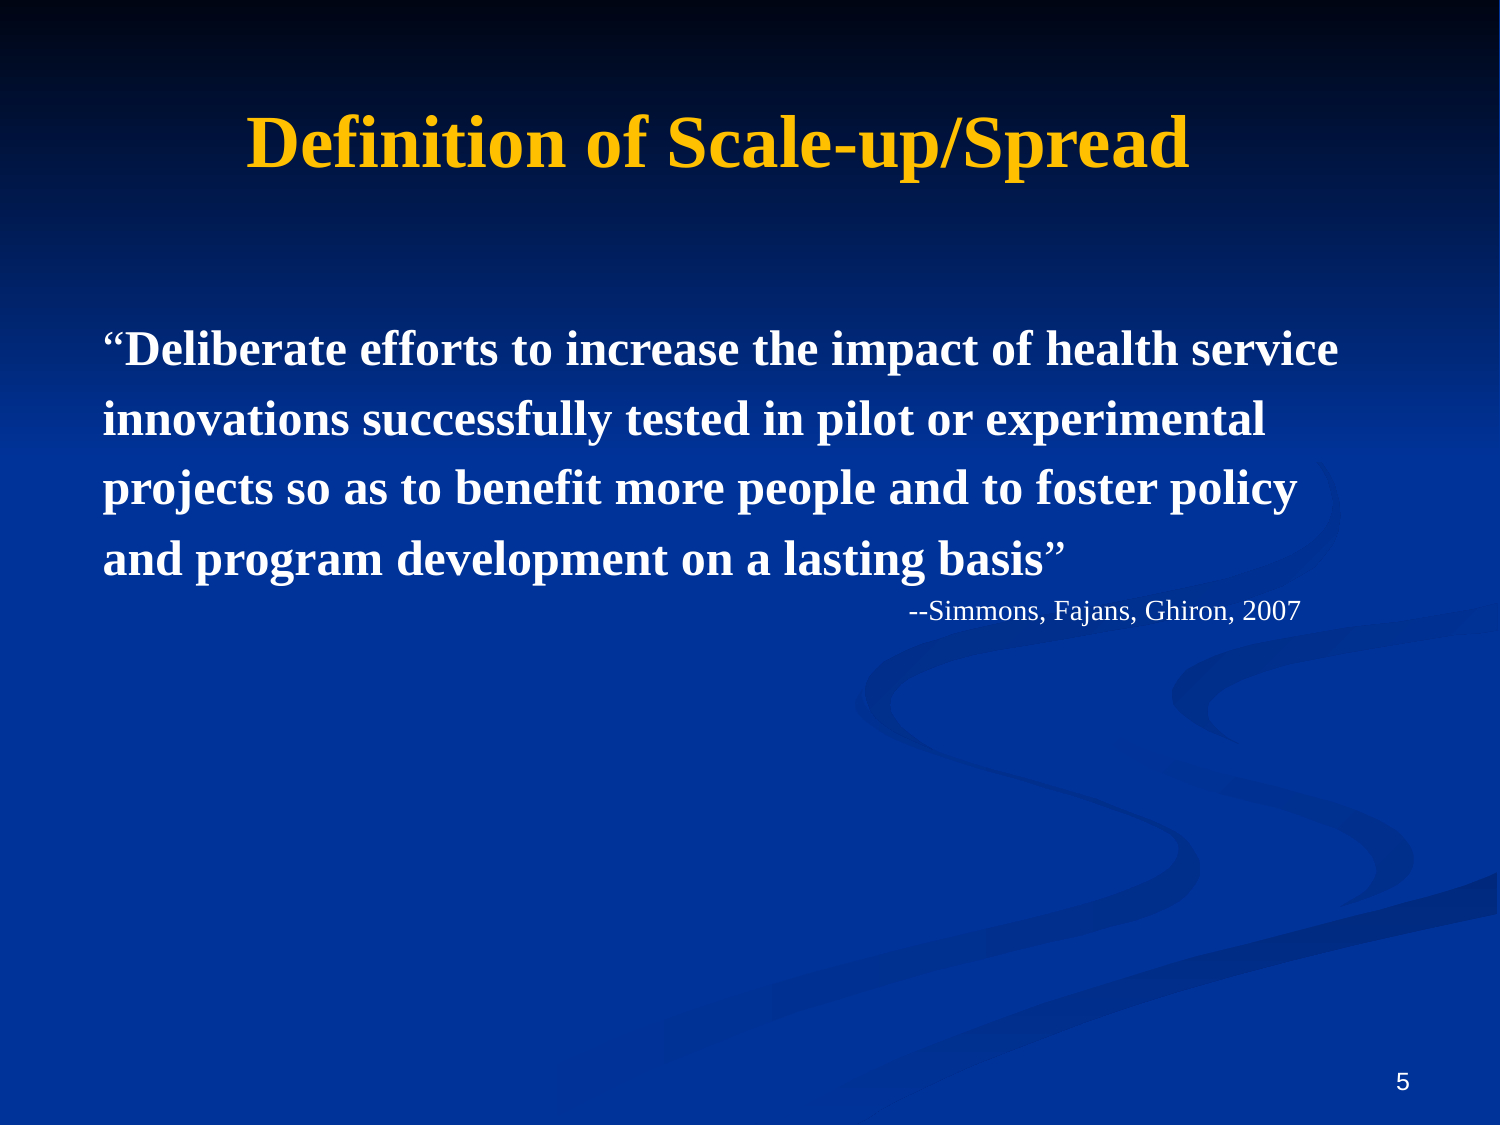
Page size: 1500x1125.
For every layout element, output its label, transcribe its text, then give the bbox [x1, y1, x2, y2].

title Definition of Scale-up/Spread [37, 62, 1401, 213]
slide_number 5 [1074, 1024, 1426, 1104]
list “Deliberate efforts to increase the impact of health service innovations successfully tested in pilot or experimental projects so as to benefit more people and to foster policy and program development on a lasting basis” --Simmons, Fajans, Ghiron, 2007 [87, 237, 1363, 988]
